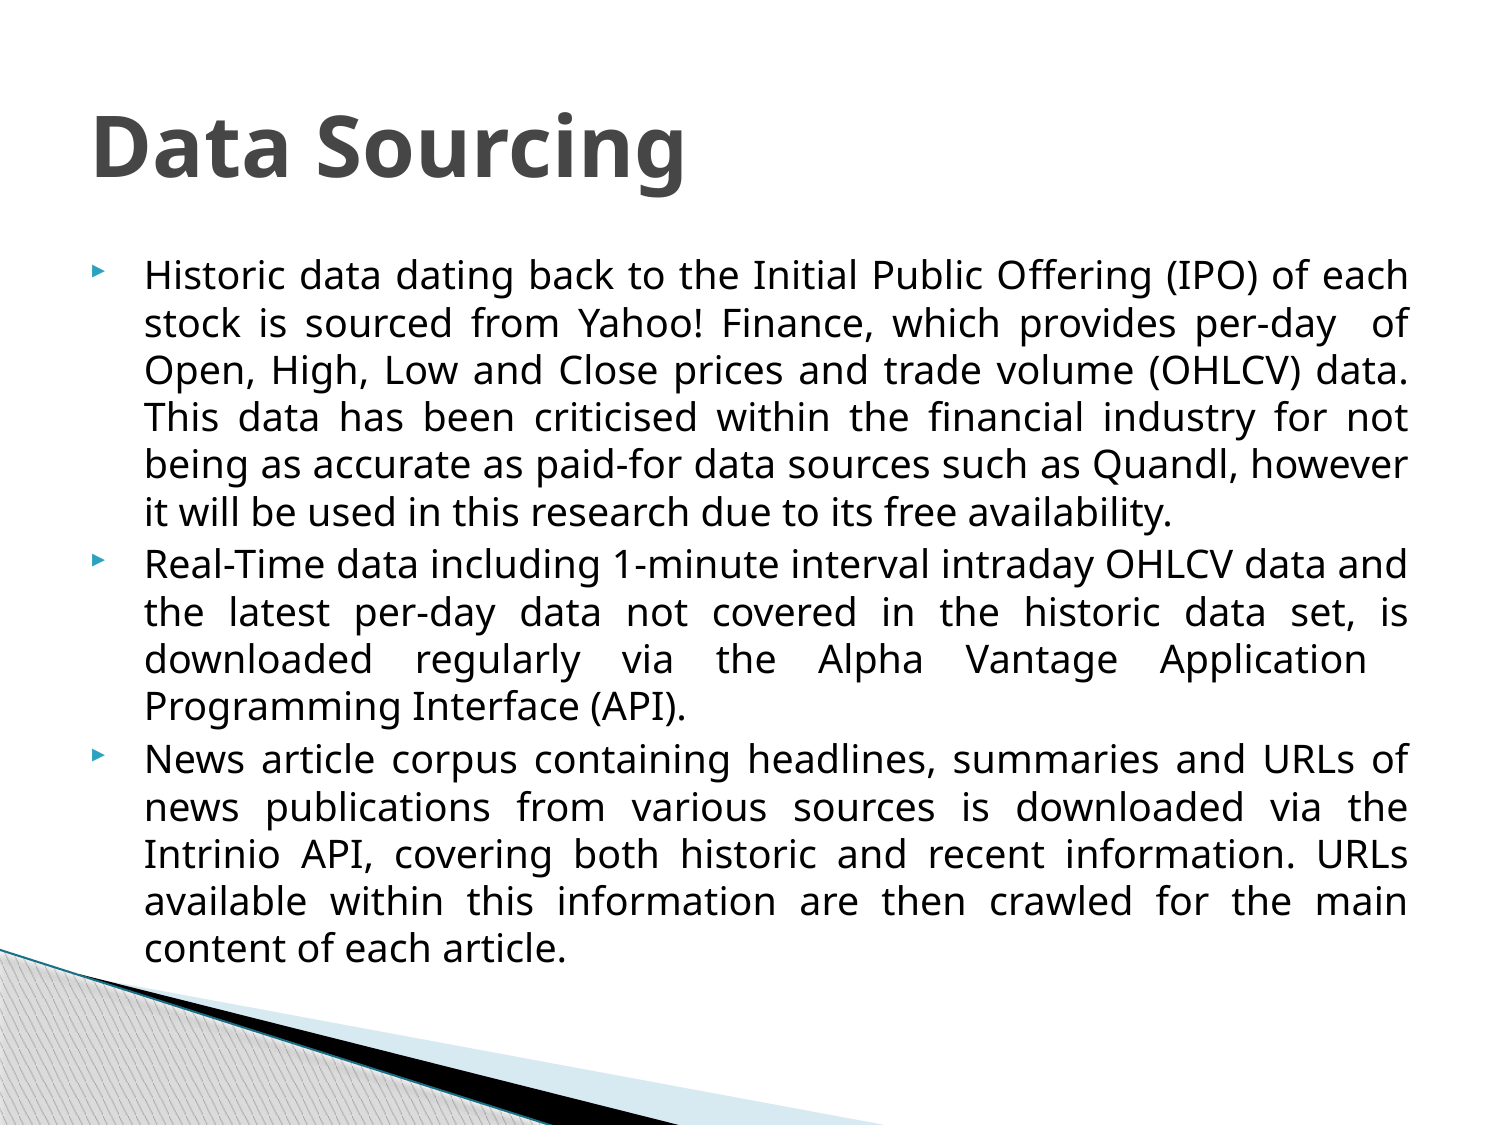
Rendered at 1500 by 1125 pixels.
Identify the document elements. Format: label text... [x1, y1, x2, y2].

list Historic data dating back to the Initial Public Oﬀering (IPO) of each stock is sourced from Yahoo! Finance, which provides per-day of Open, High, Low and Close prices and trade volume (OHLCV) data. This data has been criticised within the ﬁnancial industry for not being as accurate as paid-for data sources such as Quandl, however it will be used in this research due to its free availability. Real-Time data including 1-minute interval intraday OHLCV data and the latest per-day data not covered in the historic data set, is downloaded regularly via the Alpha Vantage Application Programming Interface (API). News article corpus containing headlines, summaries and URLs of news publications from various sources is downloaded via the Intrinio API, covering both historic and recent information. URLs available within this information are then crawled for the main content of each article. [75, 243, 1425, 986]
title Data Sourcing [75, 50, 1425, 238]
